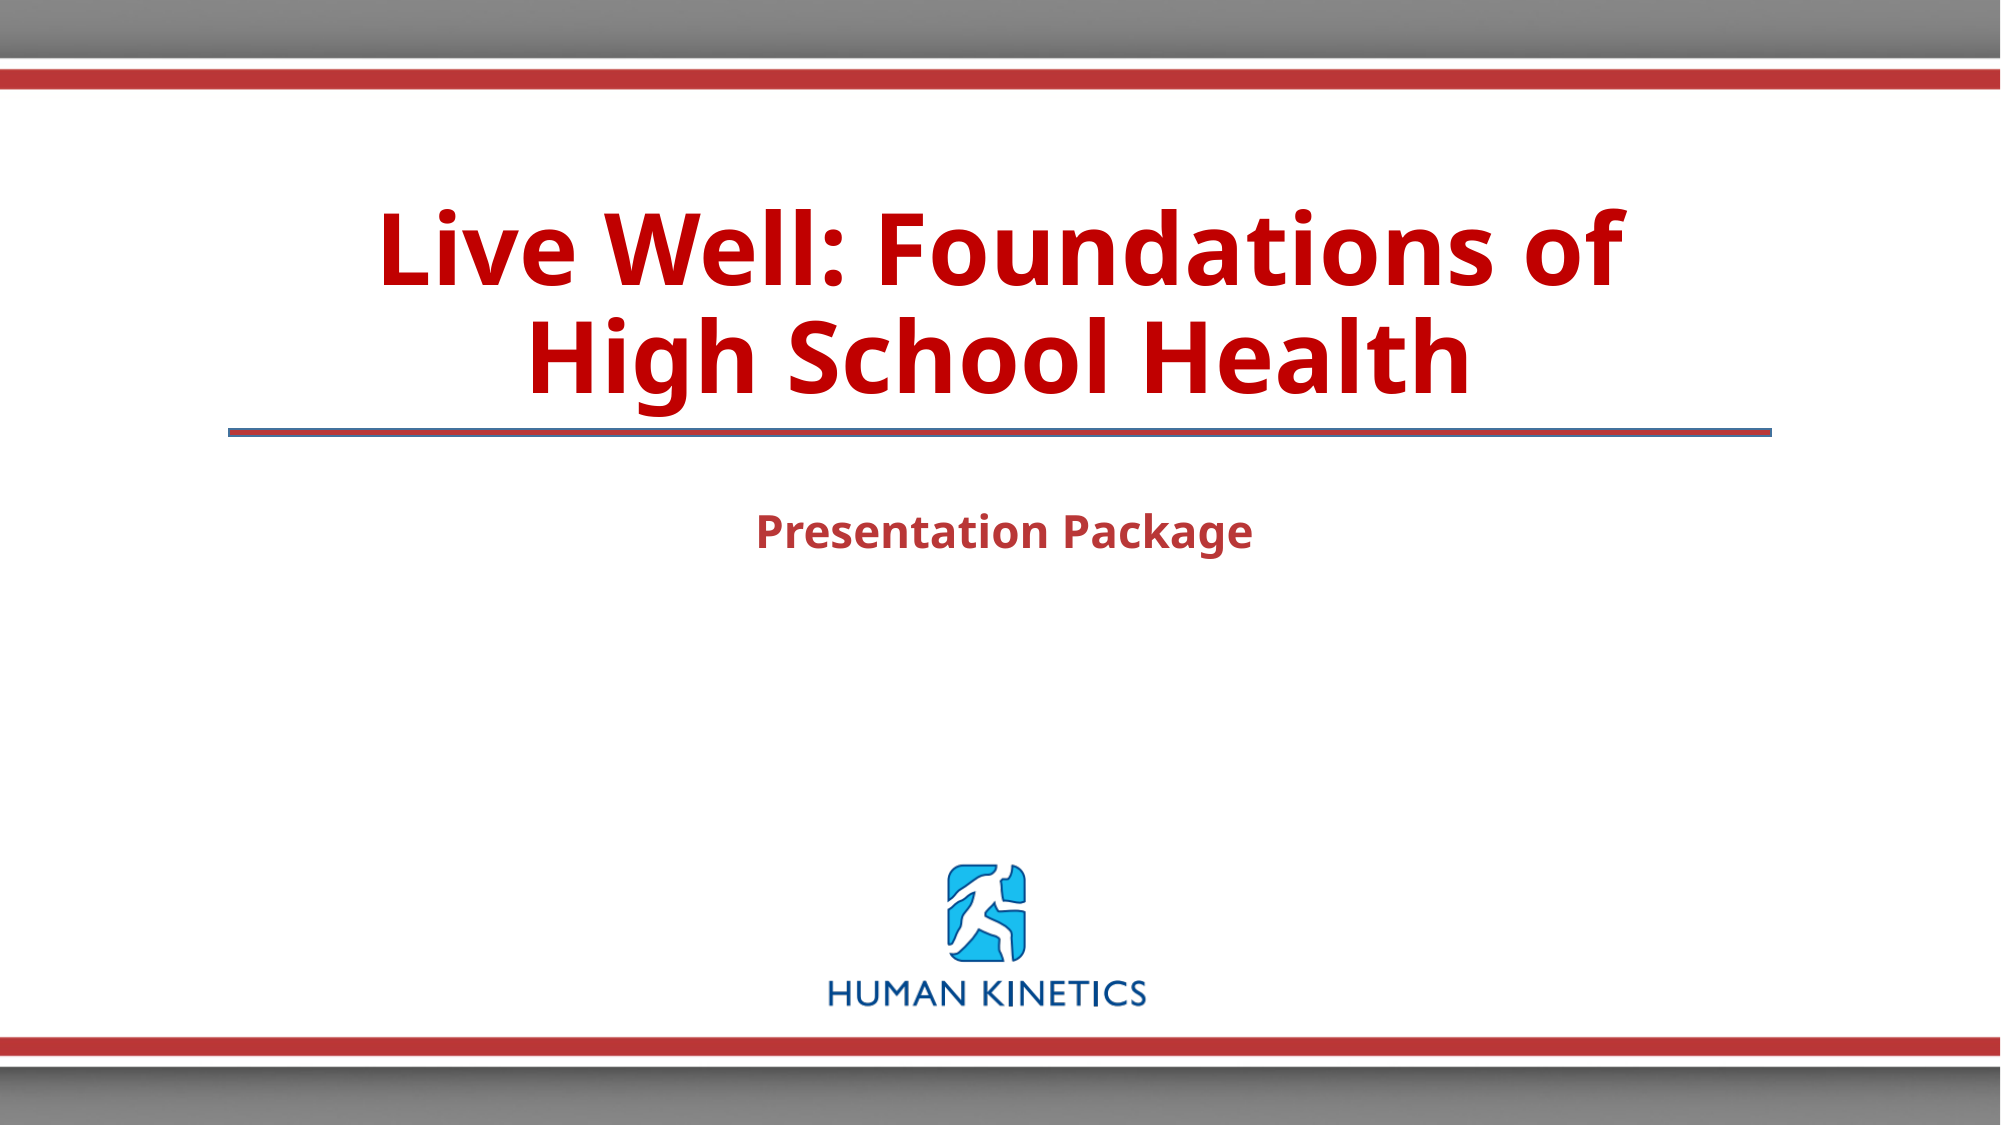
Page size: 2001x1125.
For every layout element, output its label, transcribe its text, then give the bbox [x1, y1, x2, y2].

title Live Well: Foundations of High School Health [249, 192, 1750, 356]
picture [0, 0, 2001, 1125]
list Presentation Package [504, 501, 1504, 569]
